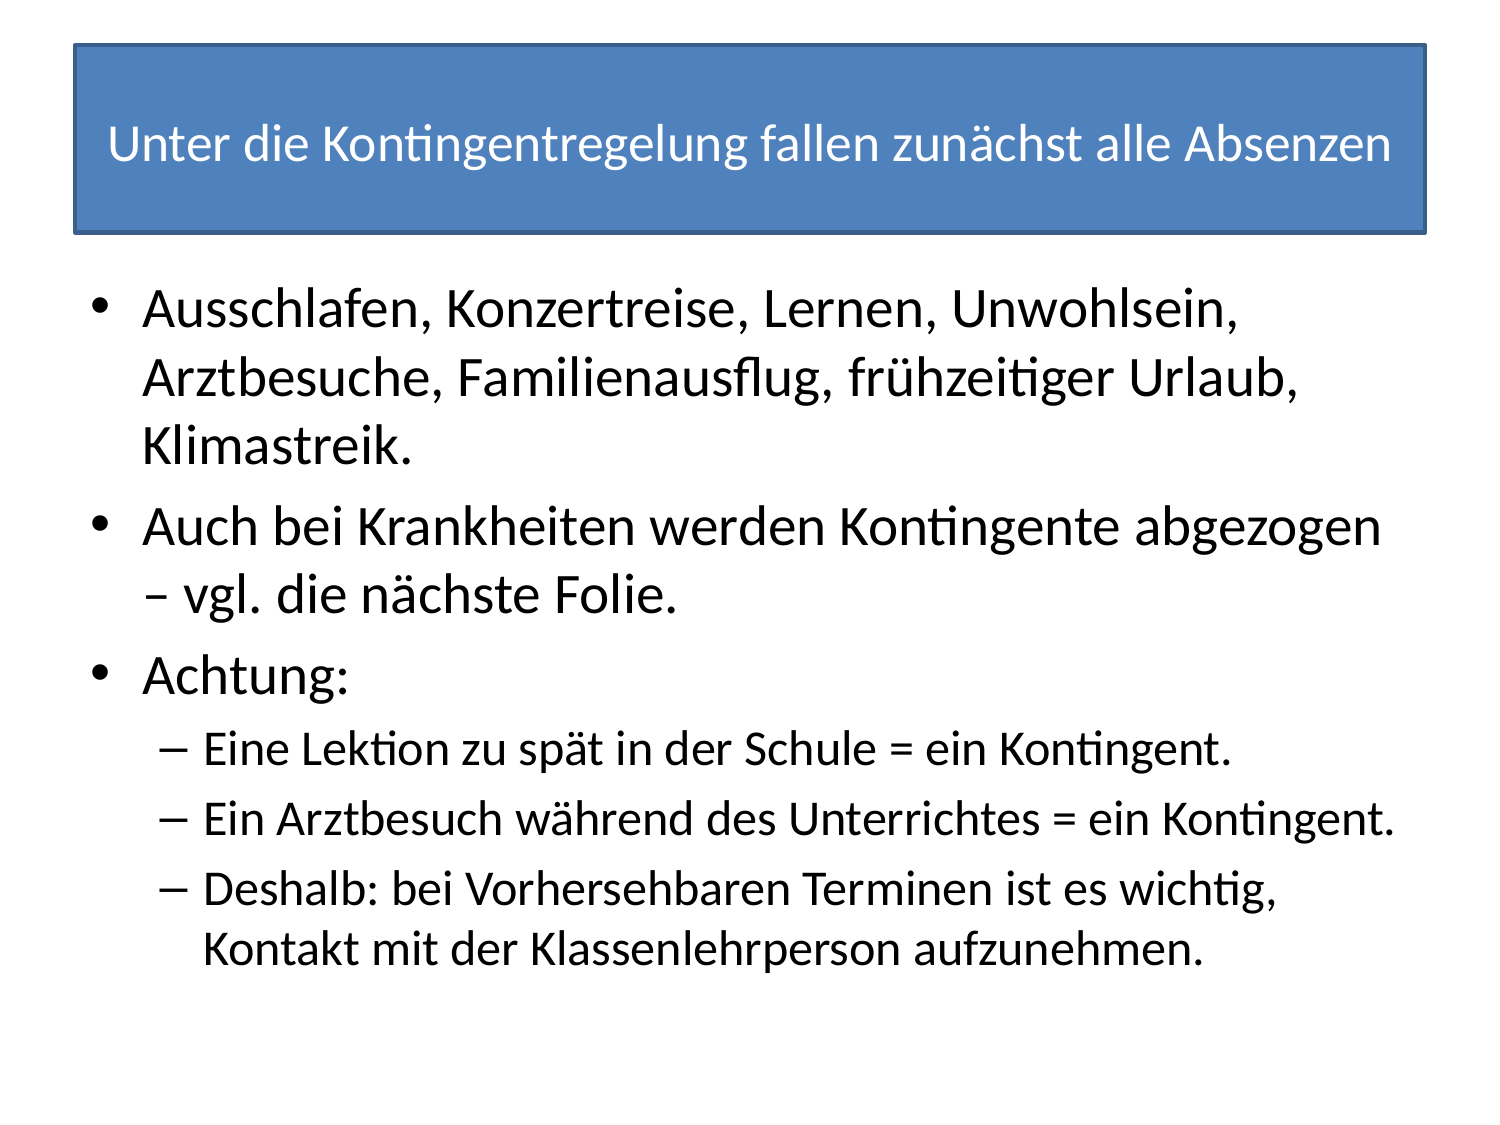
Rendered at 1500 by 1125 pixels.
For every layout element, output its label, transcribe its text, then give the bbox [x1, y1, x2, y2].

title Unter die Kontingentregelung fallen zunächst alle Absenzen [73, 43, 1427, 235]
list Ausschlafen, Konzertreise, Lernen, Unwohlsein, Arztbesuche, Familienausflug, frühzeitiger Urlaub, Klimastreik. Auch bei Krankheiten werden Kontingente abgezogen – vgl. die nächste Folie. Achtung: Eine Lektion zu spät in der Schule = ein Kontingent. Ein Arztbesuch während des Unterrichtes = ein Kontingent. Deshalb: bei Vorhersehbaren Terminen ist es wichtig, Kontakt mit der Klassenlehrperson aufzunehmen. [75, 262, 1425, 1005]
